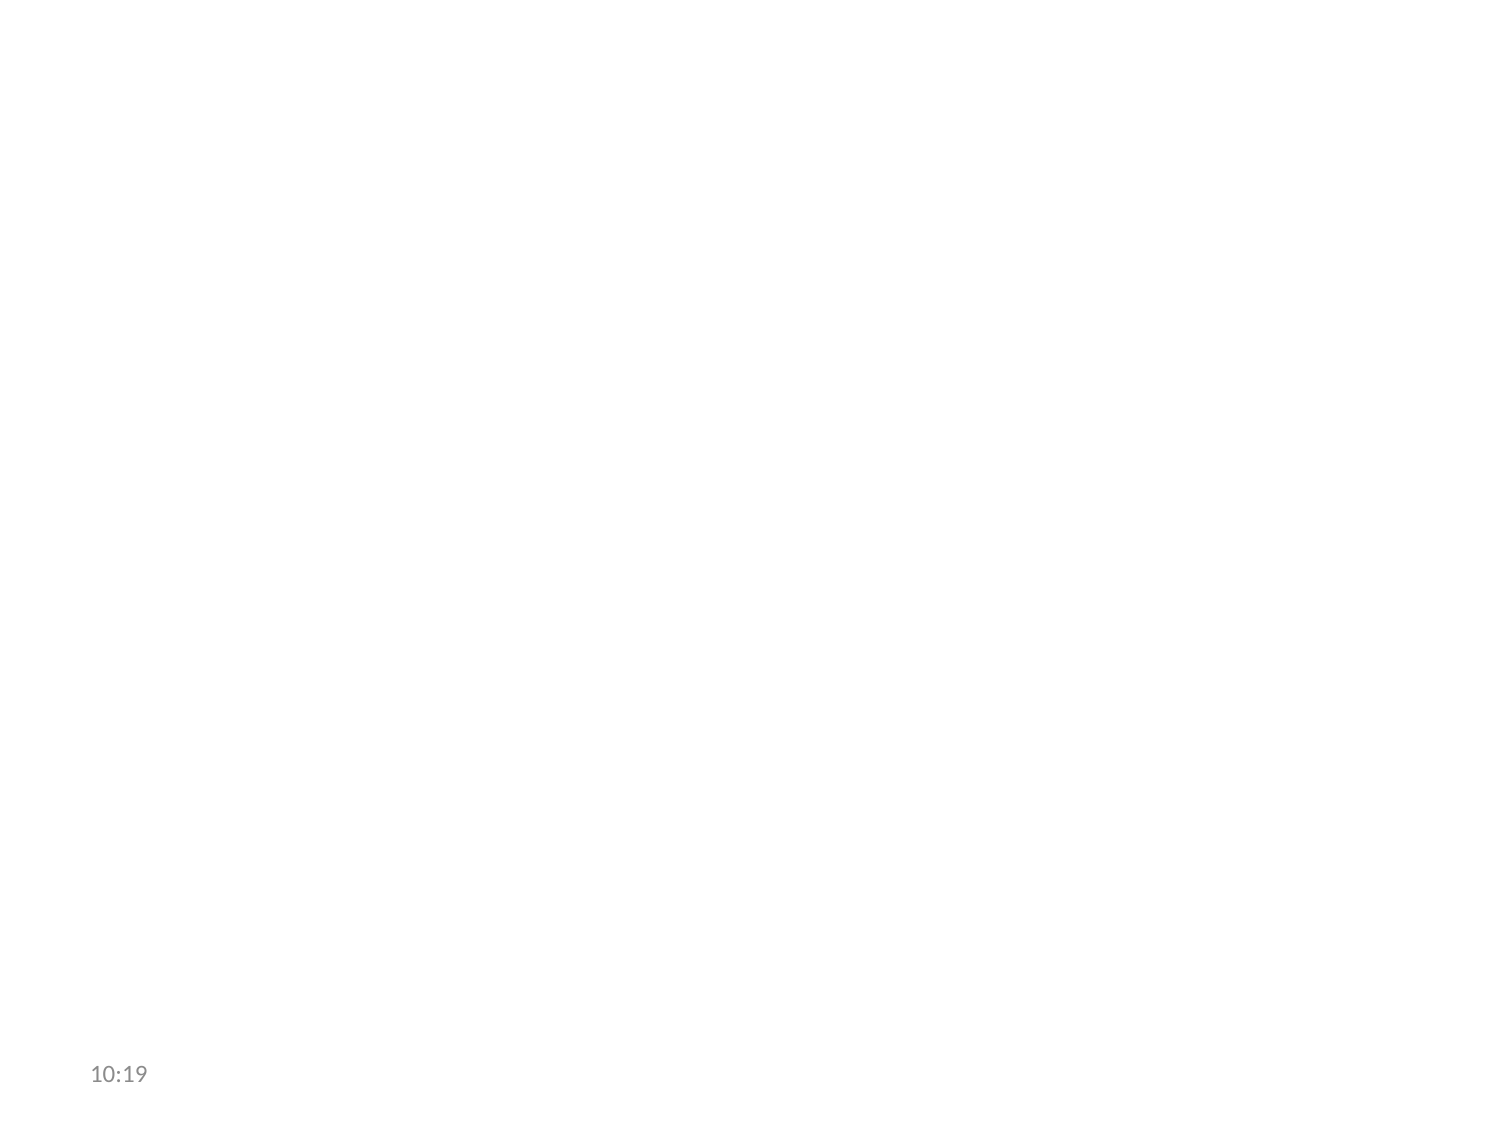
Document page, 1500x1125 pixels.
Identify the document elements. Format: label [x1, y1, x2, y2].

slide_number [75, 1042, 425, 1103]
